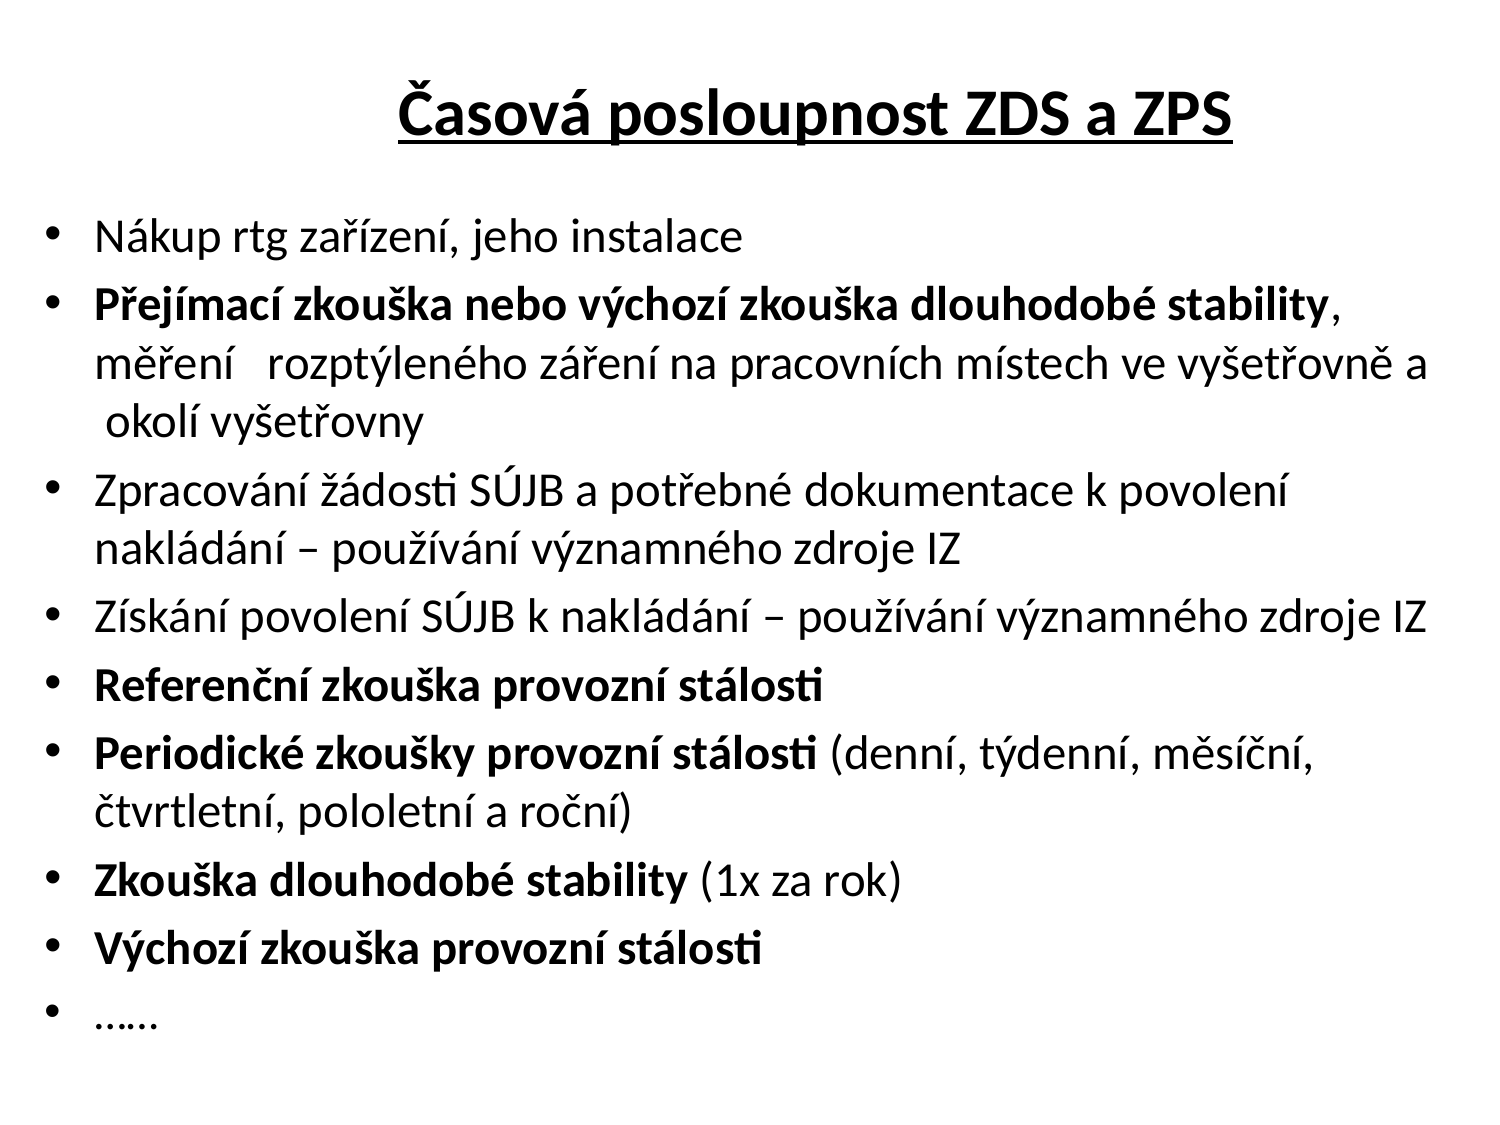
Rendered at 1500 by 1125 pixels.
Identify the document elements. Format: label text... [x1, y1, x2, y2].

title Časová posloupnost ZDS a ZPS [206, 45, 1425, 173]
list Nákup rtg zařízení, jeho instalace Přejímací zkouška nebo výchozí zkouška dlouhodobé stability, měření rozptýleného záření na pracovních místech ve vyšetřovně a okolí vyšetřovny Zpracování žádosti SÚJB a potřebné dokumentace k povolení nakládání – používání významného zdroje IZ Získání povolení SÚJB k nakládání – používání významného zdroje IZ Referenční zkouška provozní stálosti Periodické zkoušky provozní stálosti (denní, týdenní, měsíční, čtvrtletní, pololetní a roční) Zkouška dlouhodobé stability (1x za rok) Výchozí zkouška provozní stálosti …… [29, 196, 1447, 1106]
